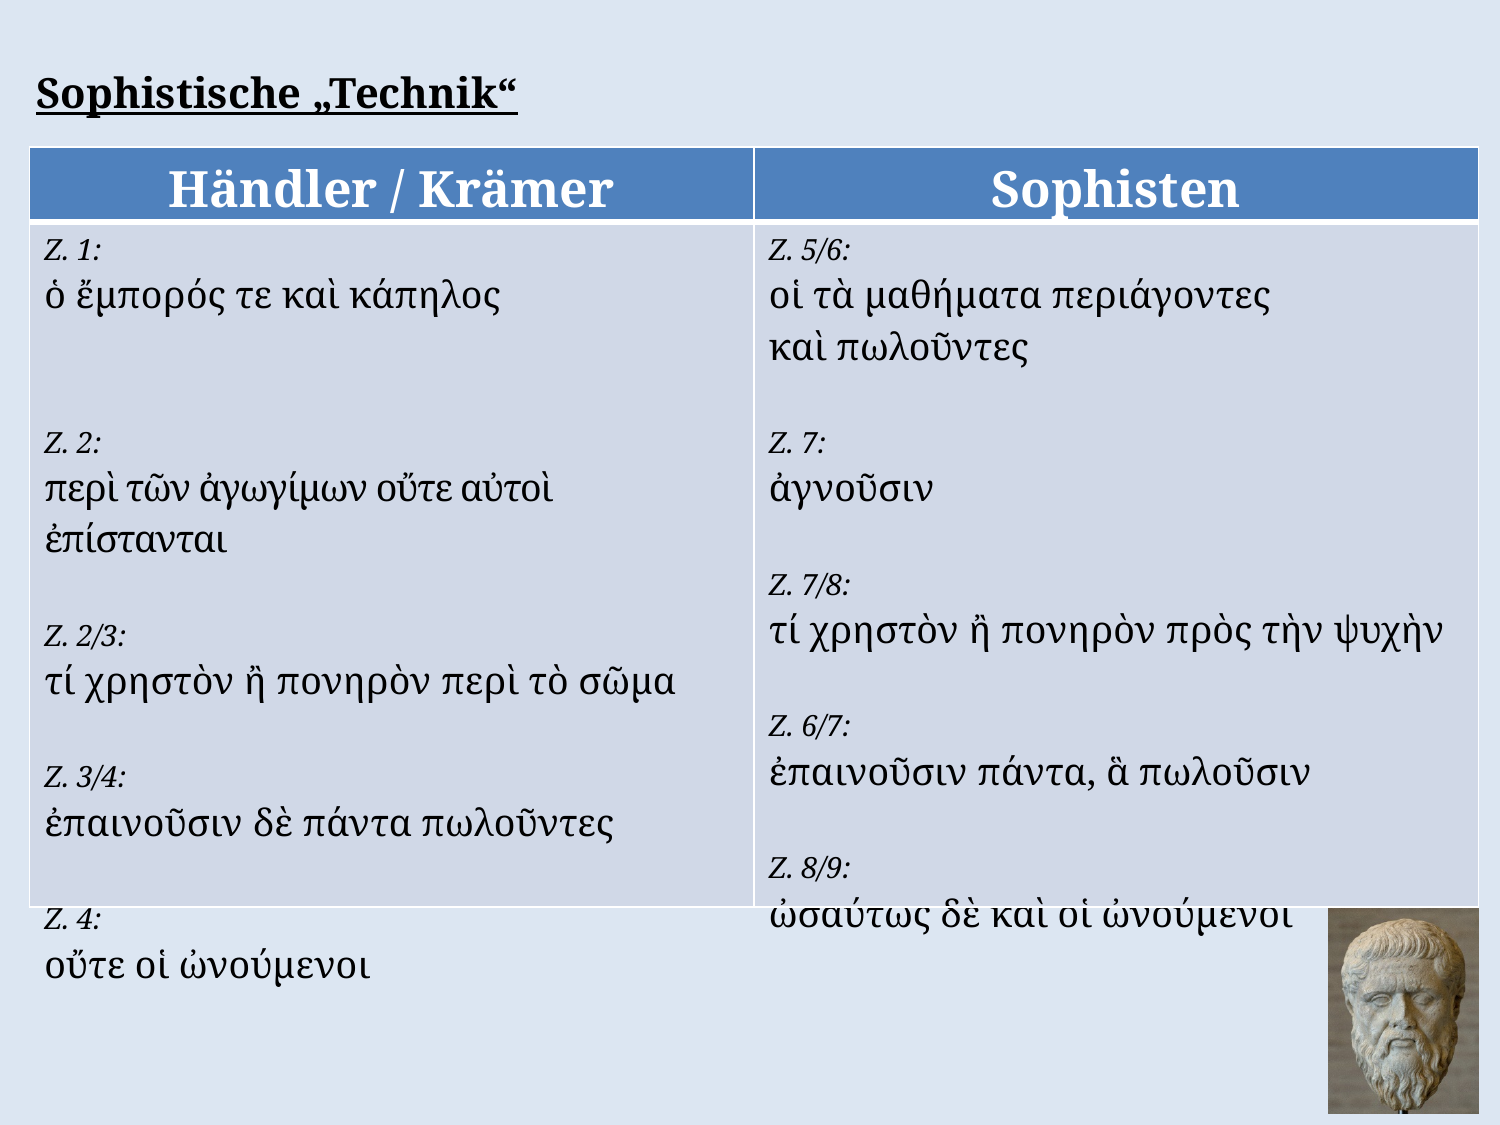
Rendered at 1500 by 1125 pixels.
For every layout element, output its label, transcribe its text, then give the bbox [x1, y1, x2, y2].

table_header Sophisten [755, 148, 1478, 219]
picture [1328, 904, 1479, 1114]
text_box Sophistische „Technik“ [21, 59, 1471, 125]
table_cell Z. 5/6: οἱ τὰ μαθήματα περιάγοντες καὶ πωλοῦντες Z. 7: ἀγνοῦσιν Z. 7/8: τί χρηστὸν ἢ πονηρὸν πρὸς τὴν ψυχὴν Z. 6/7: ἐπαινοῦσιν πάντα, ἃ πωλοῦσιν Z. 8/9: ὠσαύτως δὲ καὶ οἱ ὠνούμενοι [755, 225, 1478, 906]
table_cell Z. 1: ὁ ἔμπορός τε καὶ κάπηλος Z. 2: περὶ τῶν ἀγωγίμων οὔτε αὐτοὶ ἐπίστανται Z. 2/3: τί χρηστὸν ἢ πονηρὸν περὶ τὸ σῶμα Z. 3/4: ἐπαινοῦσιν δὲ πάντα πωλοῦντες Z. 4: οὔτε οἱ ὠνούμενοι [30, 225, 753, 906]
table_header Händler / Krämer [30, 148, 753, 219]
